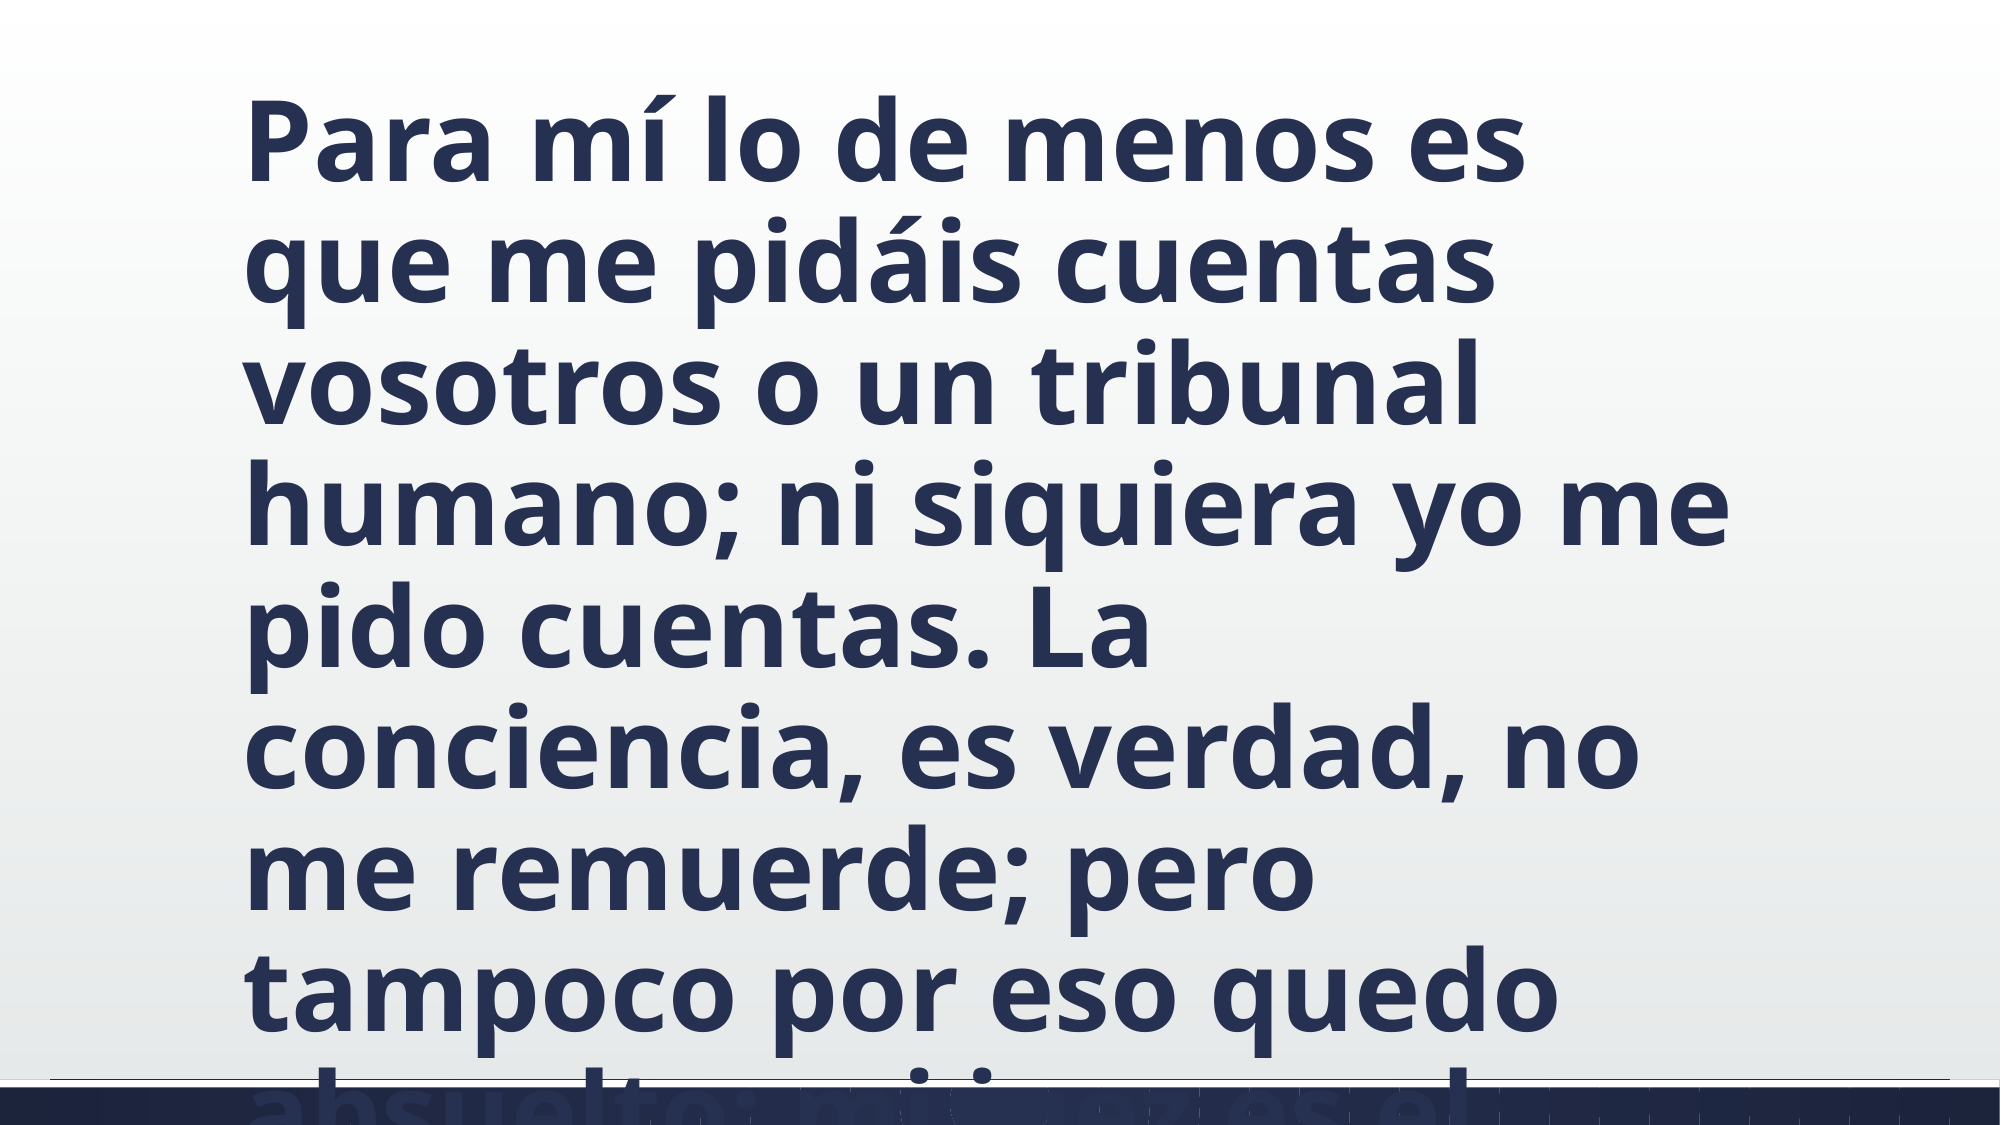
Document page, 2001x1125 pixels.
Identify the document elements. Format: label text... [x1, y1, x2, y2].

list Para mí lo de menos es que me pidáis cuentas vosotros o un tribunal humano; ni siquiera yo me pido cuentas. La conciencia, es verdad, no me remuerde; pero tampoco por eso quedo absuelto: mi juez es el Señor. [219, 76, 1780, 990]
